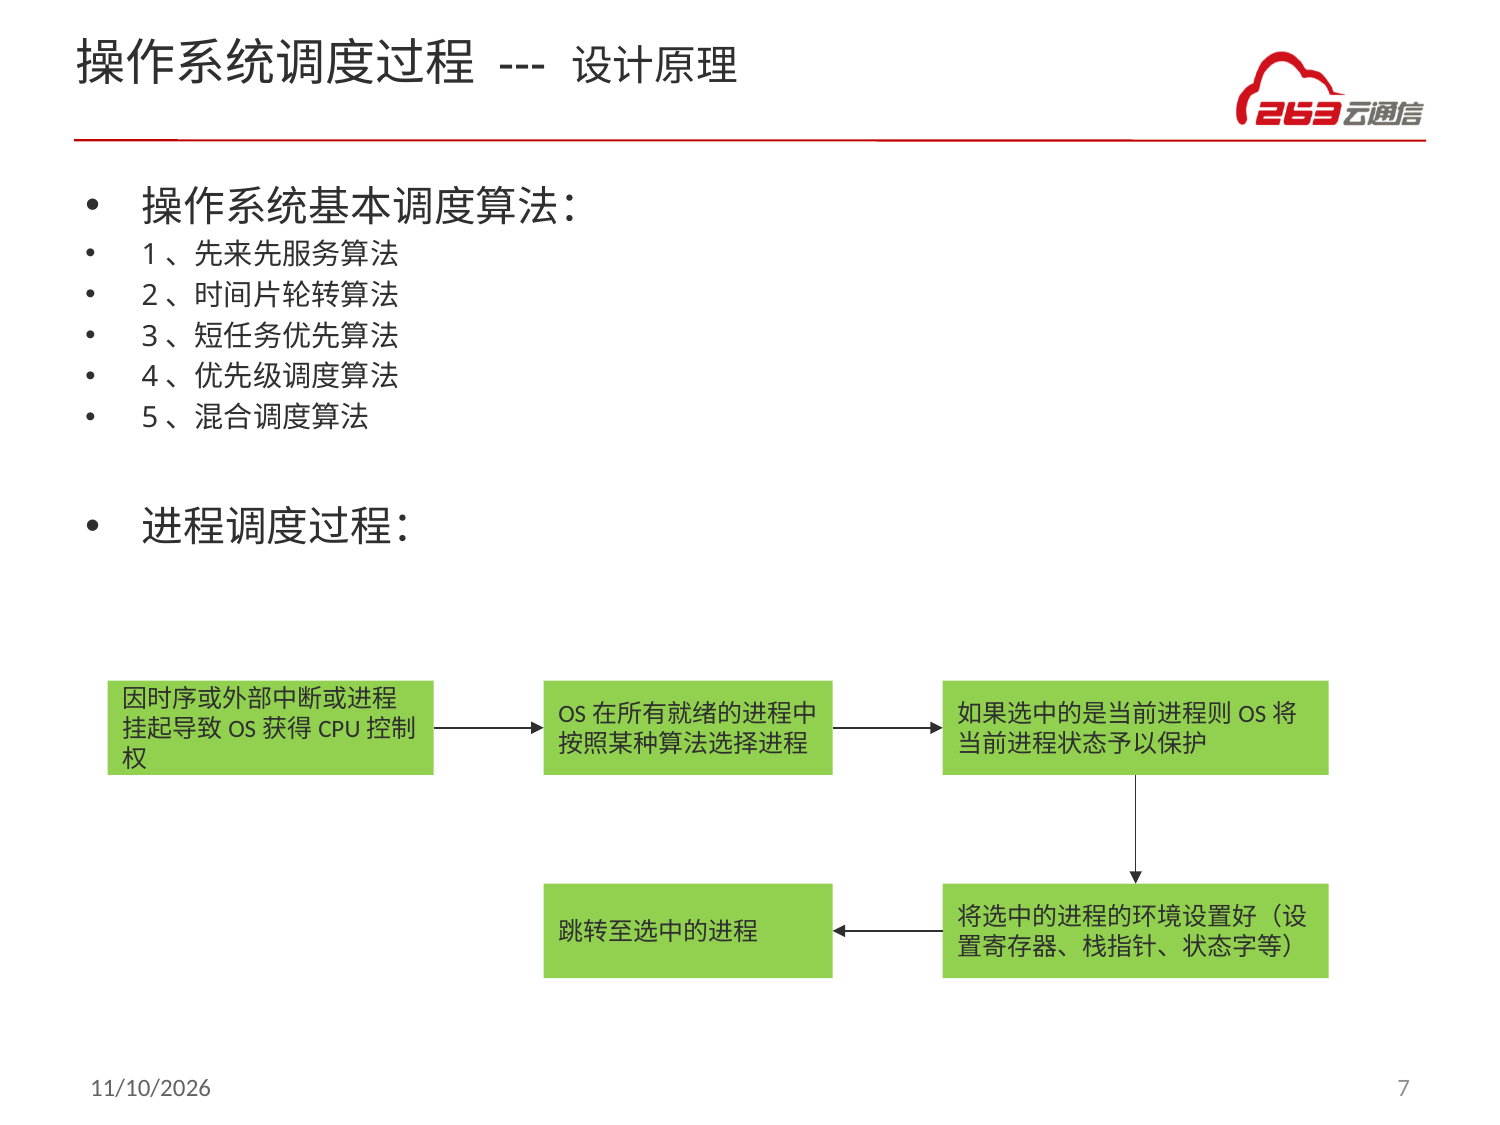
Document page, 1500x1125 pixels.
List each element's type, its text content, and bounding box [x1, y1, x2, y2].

title 操作系统调度过程 --- 设计原理 [75, 30, 1235, 136]
text_box 如果选中的是当前进程则OS将当前进程状态予以保护 [941, 678, 1331, 777]
picture [1230, 37, 1430, 141]
list 操作系统基本调度算法： 1、先来先服务算法 2、时间片轮转算法 3、短任务优先算法 4、优先级调度算法 5、混合调度算法 进程调度过程： [70, 171, 1421, 1016]
text_box 因时序或外部中断或进程挂起导致OS获得CPU控制权 [106, 678, 436, 777]
text_box 将选中的进程的环境设置好（设置寄存器、栈指针、状态字等） [941, 882, 1331, 980]
text_box OS在所有就绪的进程中按照某种算法选择进程 [542, 678, 835, 777]
text_box 跳转至选中的进程 [542, 882, 835, 980]
